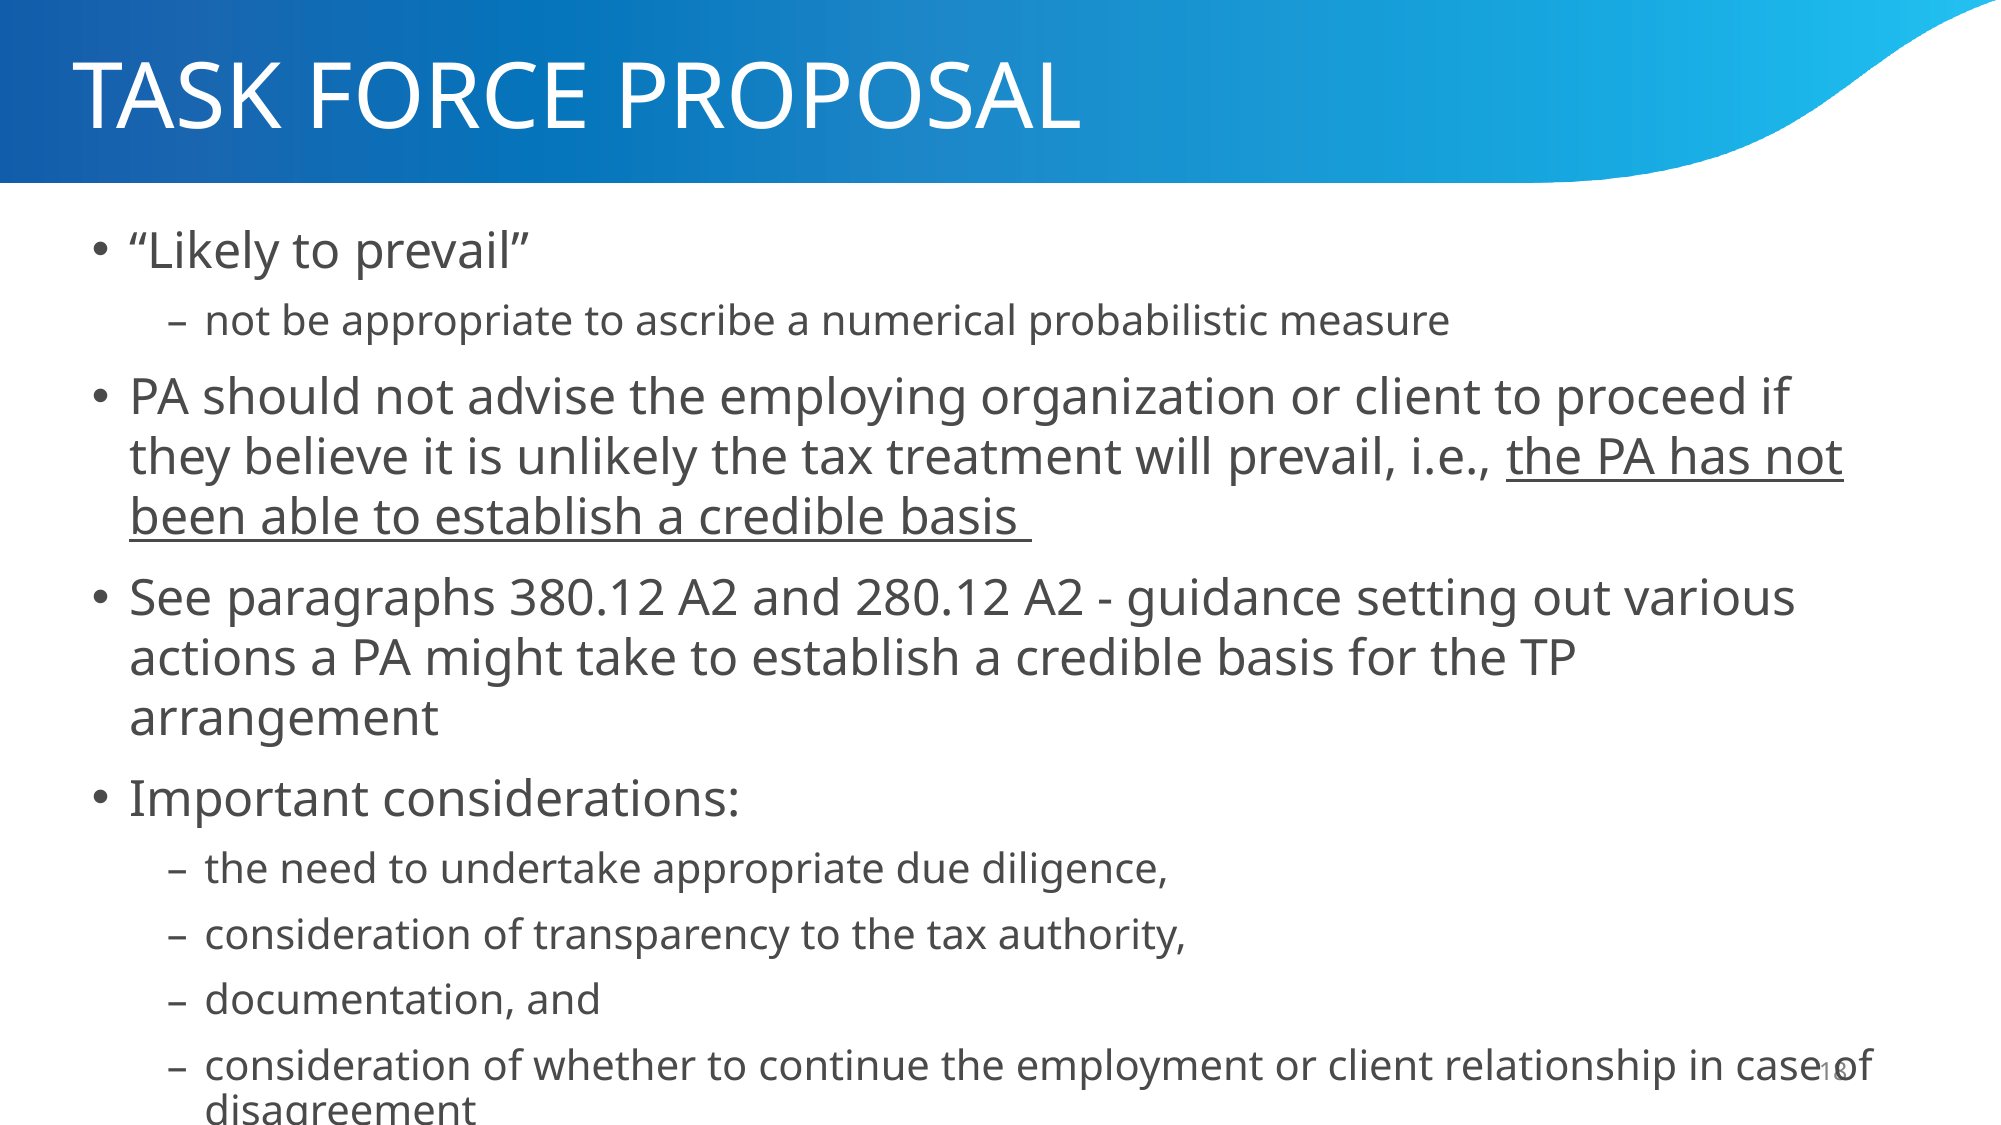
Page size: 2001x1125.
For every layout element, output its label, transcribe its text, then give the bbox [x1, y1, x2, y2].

picture [0, 0, 2000, 183]
title TASK FORCE PROPOSAL [57, 4, 1761, 180]
slide_number 18 [1412, 1042, 1863, 1103]
list “Likely to prevail” not be appropriate to ascribe a numerical probabilistic measure PA should not advise the employing organization or client to proceed if they believe it is unlikely the tax treatment will prevail, i.e., the PA has not been able to establish a credible basis See paragraphs 380.12 A2 and 280.12 A2 - guidance setting out various actions a PA might take to establish a credible basis for the TP arrangement Important considerations: the need to undertake appropriate due diligence, consideration of transparency to the tax authority, documentation, and consideration of whether to continue the employment or client relationship in case of disagreement [76, 210, 1889, 993]
